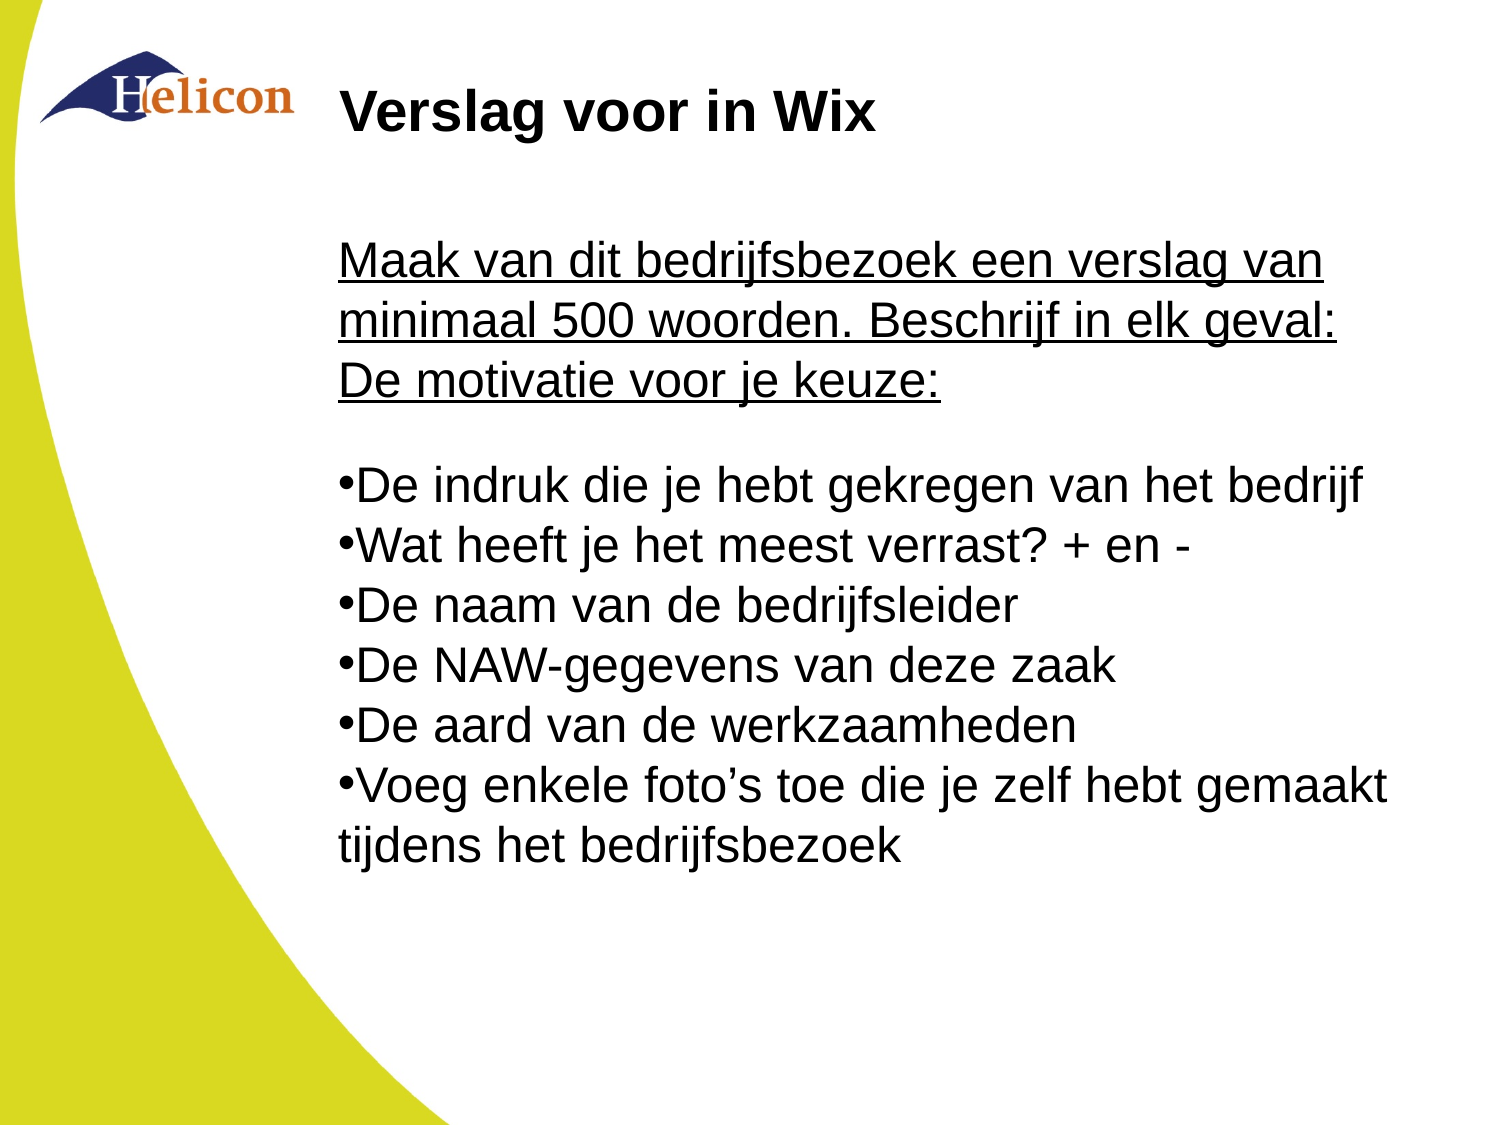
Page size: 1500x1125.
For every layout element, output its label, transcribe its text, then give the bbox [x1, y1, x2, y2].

text_box Maak van dit bedrijfsbezoek een verslag van minimaal 500 woorden. Beschrijf in elk geval: De motivatie voor je keuze: De indruk die je hebt gekregen van het bedrijf Wat heeft je het meest verrast? + en - De naam van de bedrijfsleider De NAW-gegevens van deze zaak De aard van de werkzaamheden Voeg enkele foto’s toe die je zelf hebt gemaakt tijdens het bedrijfsbezoek [323, 219, 1415, 880]
picture [0, 0, 1500, 1125]
title Verslag voor in Wix [324, 54, 1415, 161]
